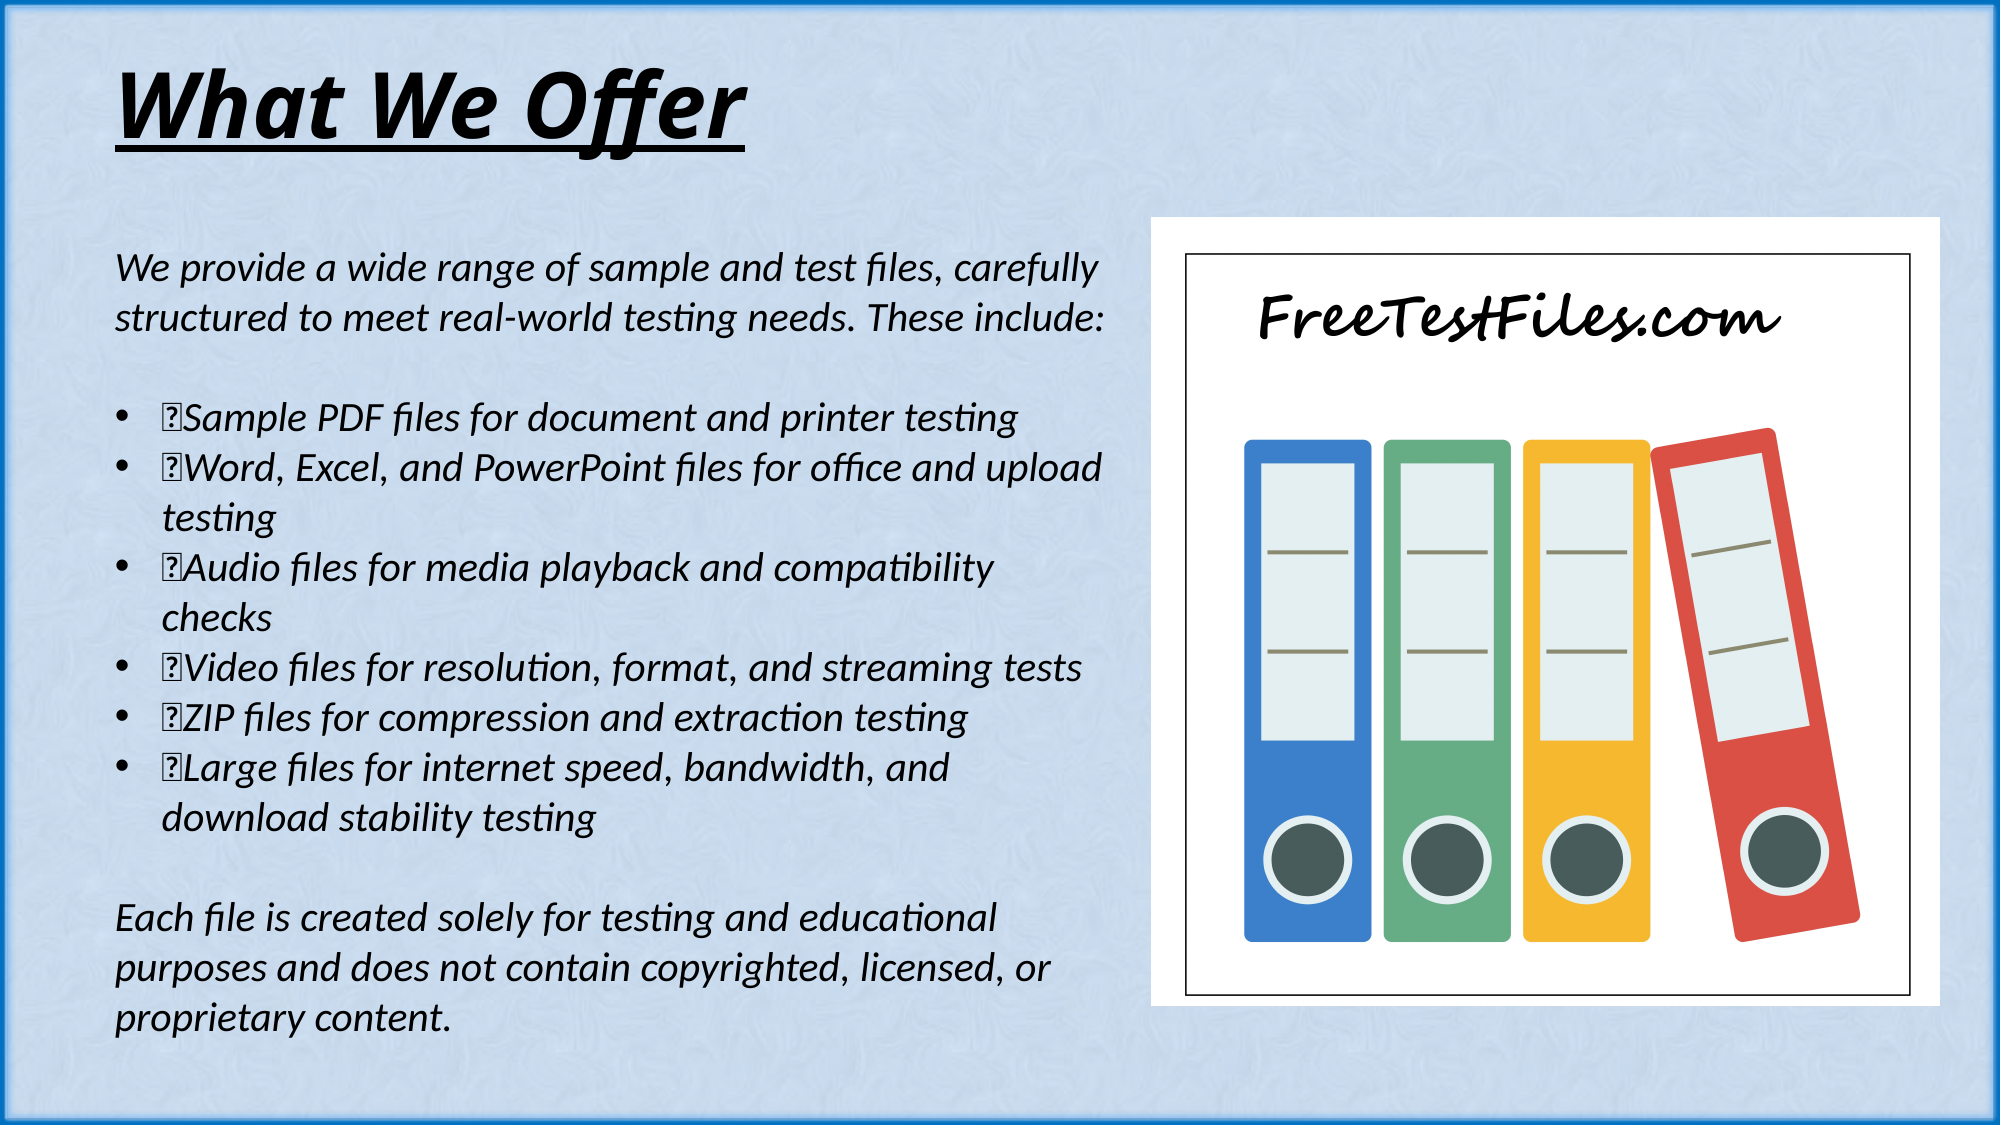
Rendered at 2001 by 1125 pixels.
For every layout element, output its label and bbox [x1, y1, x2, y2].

text_box [1, 0, 1998, 1125]
picture [1151, 217, 1940, 1007]
